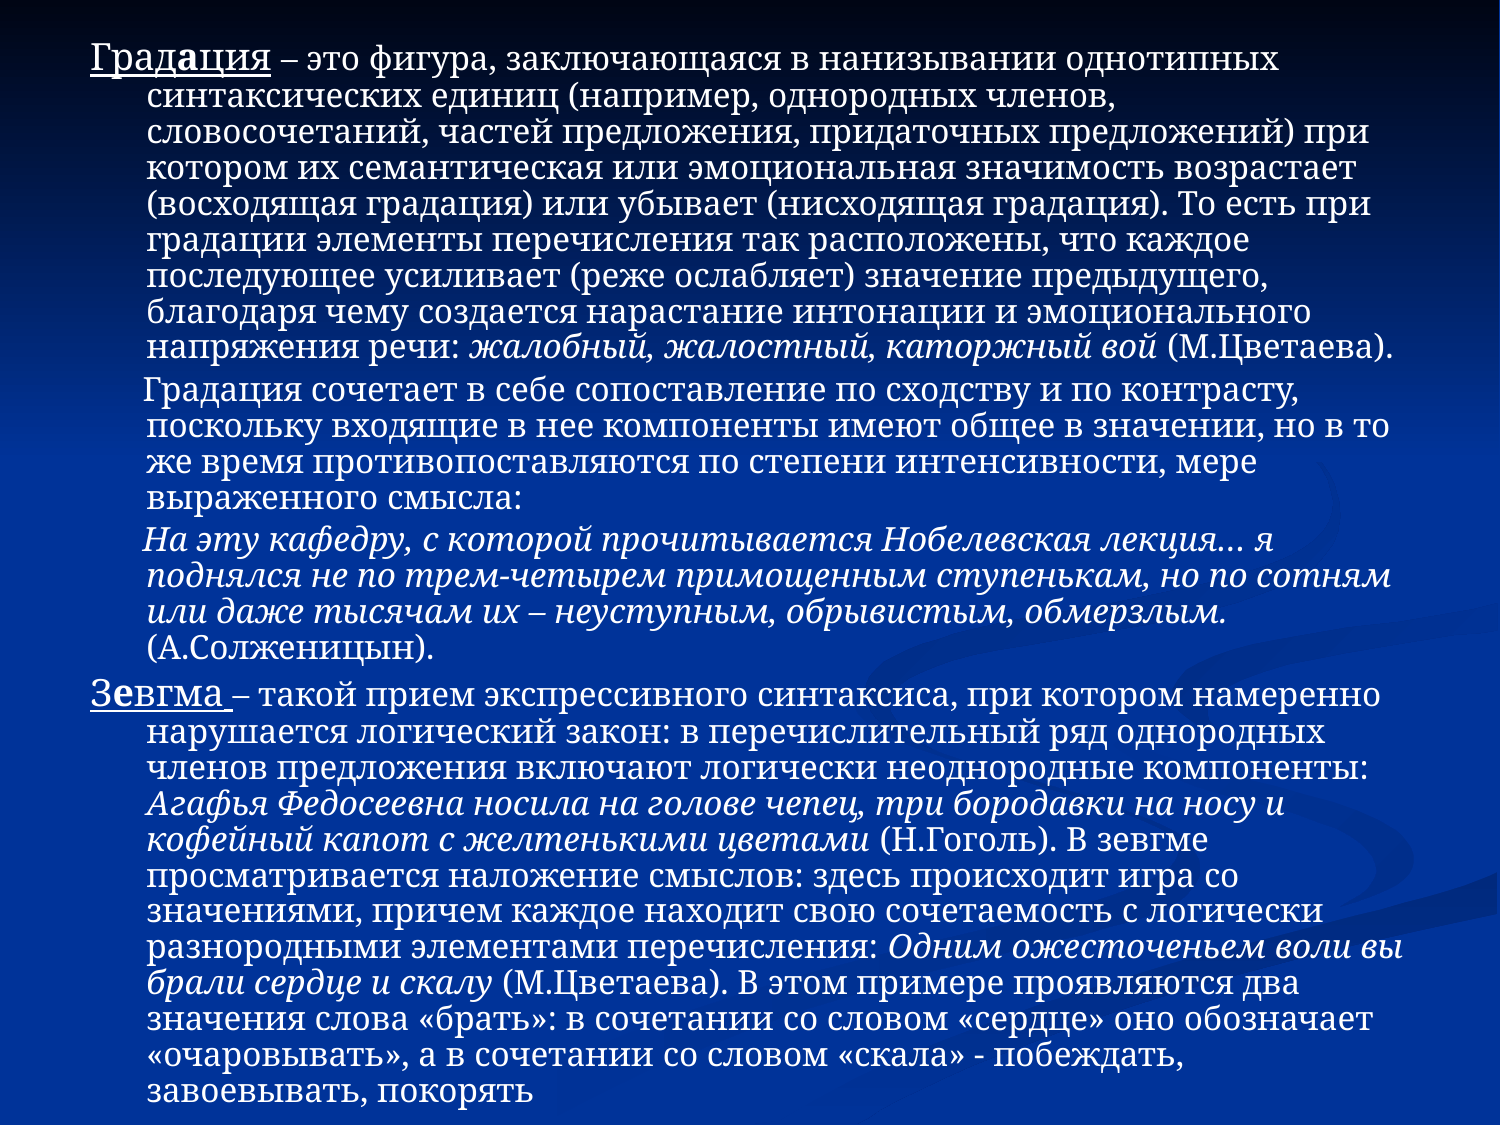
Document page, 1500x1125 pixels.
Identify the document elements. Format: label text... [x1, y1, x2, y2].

list Градация – это фигура, заключающаяся в нанизывании однотипных синтаксических единиц (например, однородных членов, словосочетаний, частей предложения, придаточных предложений) при котором их семантическая или эмоциональная значимость возрастает (восходящая градация) или убывает (нисходящая градация). То есть при градации элементы перечисления так расположены, что каждое последующее усиливает (реже ослабляет) значение предыдущего, благодаря чему создается нарастание интонации и эмоционального напряжения речи: жалобный, жалостный, каторжный вой (М.Цветаева). Градация сочетает в себе сопоставление по сходству и по контрасту, поскольку входящие в нее компоненты имеют общее в значении, но в то же время противопоставляются по степени интенсивности, мере выраженного смысла: На эту кафедру, с которой прочитывается Нобелевская лекция… я поднялся не по трем-четырем примощенным ступенькам, но по сотням или даже тысячам их – неуступным, обрывистым, обмерзлым. (А.Солженицын). Зевгма – такой прием экспрессивного синтаксиса, при котором намеренно нарушается логический закон: в перечислительный ряд однородных членов предложения включают логически неоднородные компоненты: Агафья Федосеевна носила на голове чепец, три бородавки на носу и кофейный капот с желтенькими цветами (Н.Гоголь). В зевгме просматривается наложение смыслов: здесь происходит игра со значениями, причем каждое находит свою сочетаемость с логически разнородными элементами перечисления: Одним ожесточеньем воли вы брали сердце и скалу (М.Цветаева). В этом примере проявляются два значения слова «брать»: в сочетании со словом «сердце» оно обозначает «очаровывать», а в сочетании со словом «скала» - побеждать, завоевывать, покорять [74, 30, 1426, 1083]
